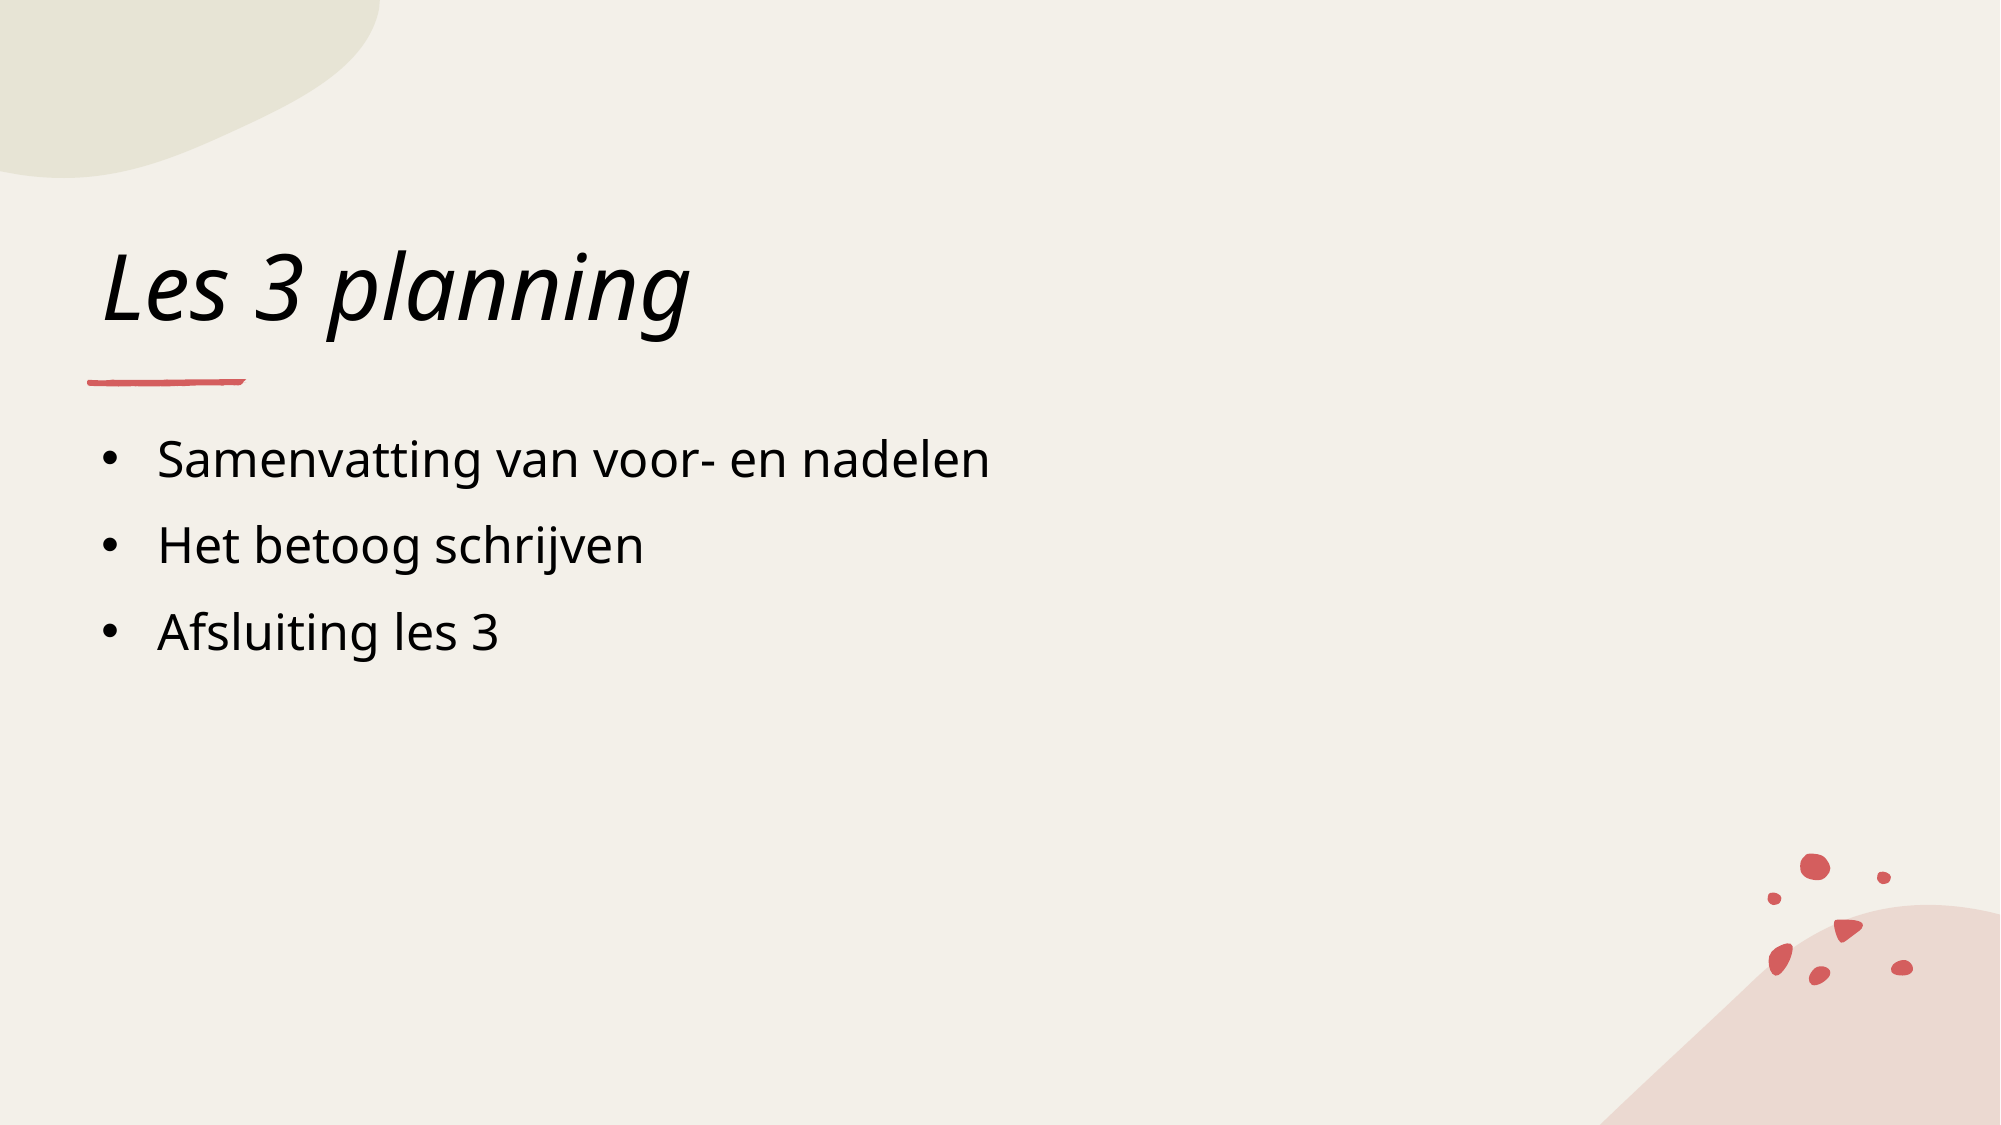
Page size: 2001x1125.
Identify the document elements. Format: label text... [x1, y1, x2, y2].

list Samenvatting van voor- en nadelen Het betoog schrijven Afsluiting les 3 [86, 413, 1740, 996]
title Les 3 planning [86, 129, 1740, 347]
